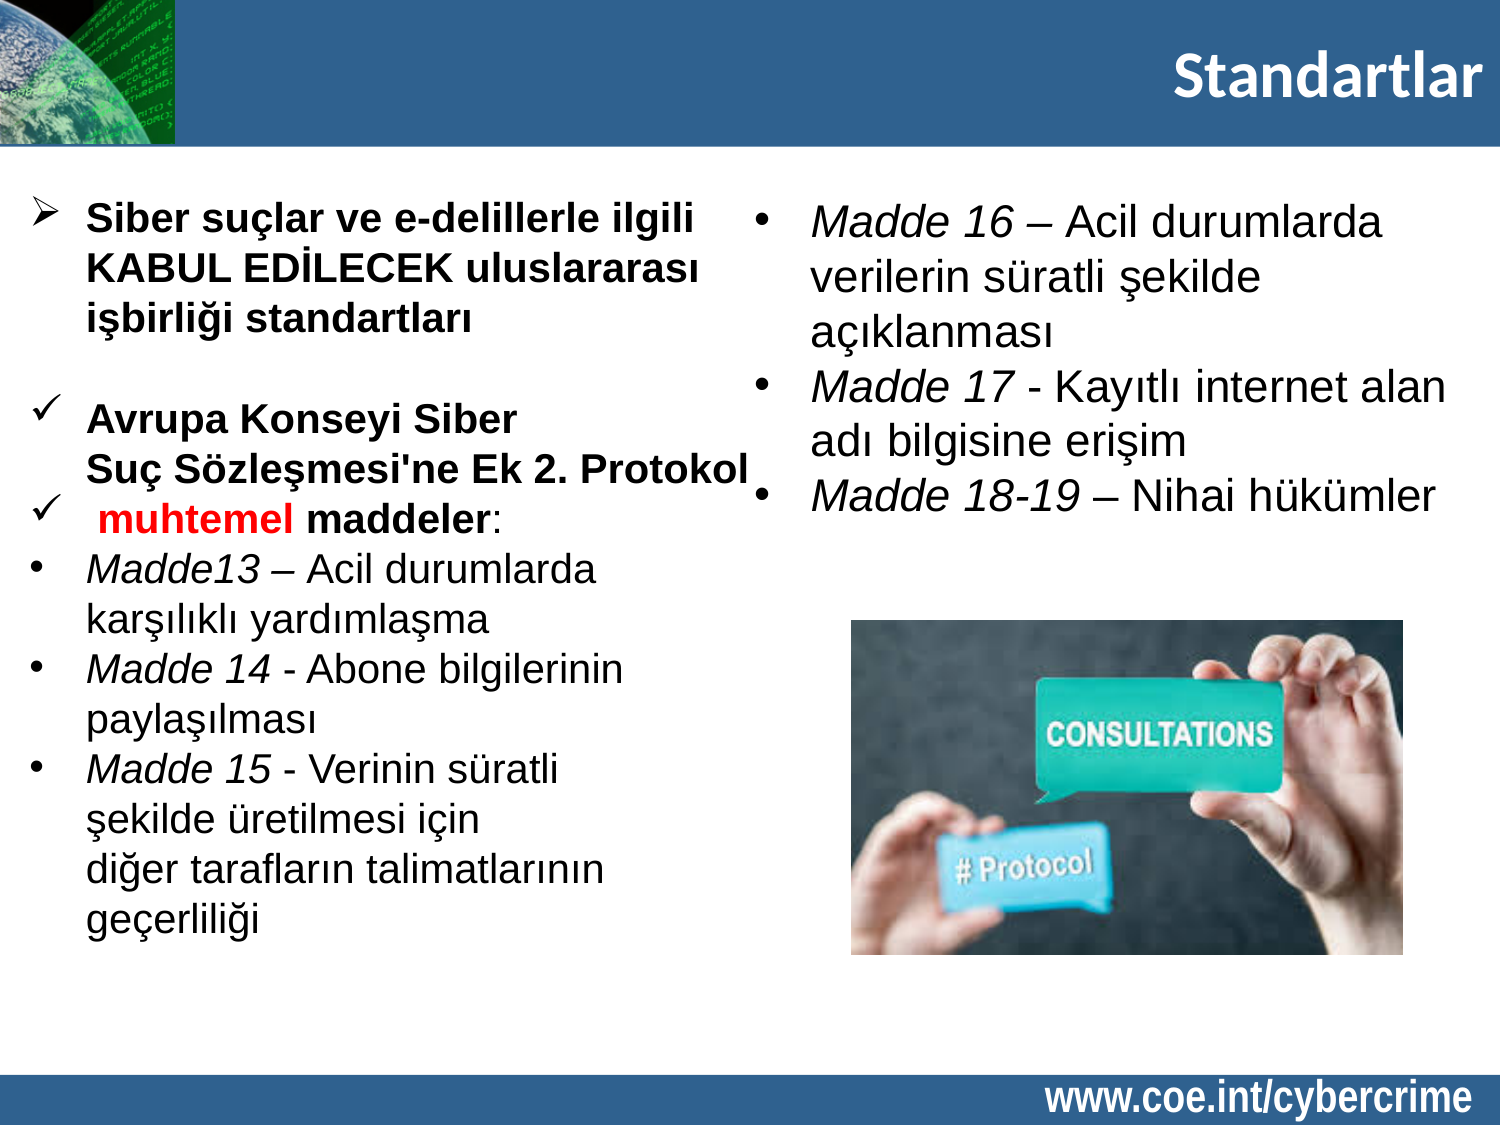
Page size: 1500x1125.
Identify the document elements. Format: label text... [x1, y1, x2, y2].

picture [850, 620, 1403, 956]
text_box www.coe.int/cybercrime [1030, 1059, 1500, 1125]
text_box Siber suçlar ve e-delillerle ilgili KABUL EDİLECEK uluslararası işbirliği standartları Avrupa Konseyi Siber Suç Sözleşmesi'ne Ek 2. Protokol muhtemel maddeler: Madde13 – Acil durumlarda karşılıklı yardımlaşma Madde 14 - Abone bilgilerinin paylaşılması Madde 15 - Verinin süratli şekilde üretilmesi için diğer tarafların talimatlarının geçerliliği [14, 183, 765, 1050]
text_box Madde 16 – Acil durumlarda verilerin süratli şekilde açıklanması Madde 17 - Kayıtlı internet alan adı bilgisine erişim Madde 18-19 – Nihai hükümler [739, 183, 1490, 529]
picture [0, 0, 175, 144]
text_box [0, 1073, 1030, 1125]
text_box Standartlar [177, 0, 1500, 149]
